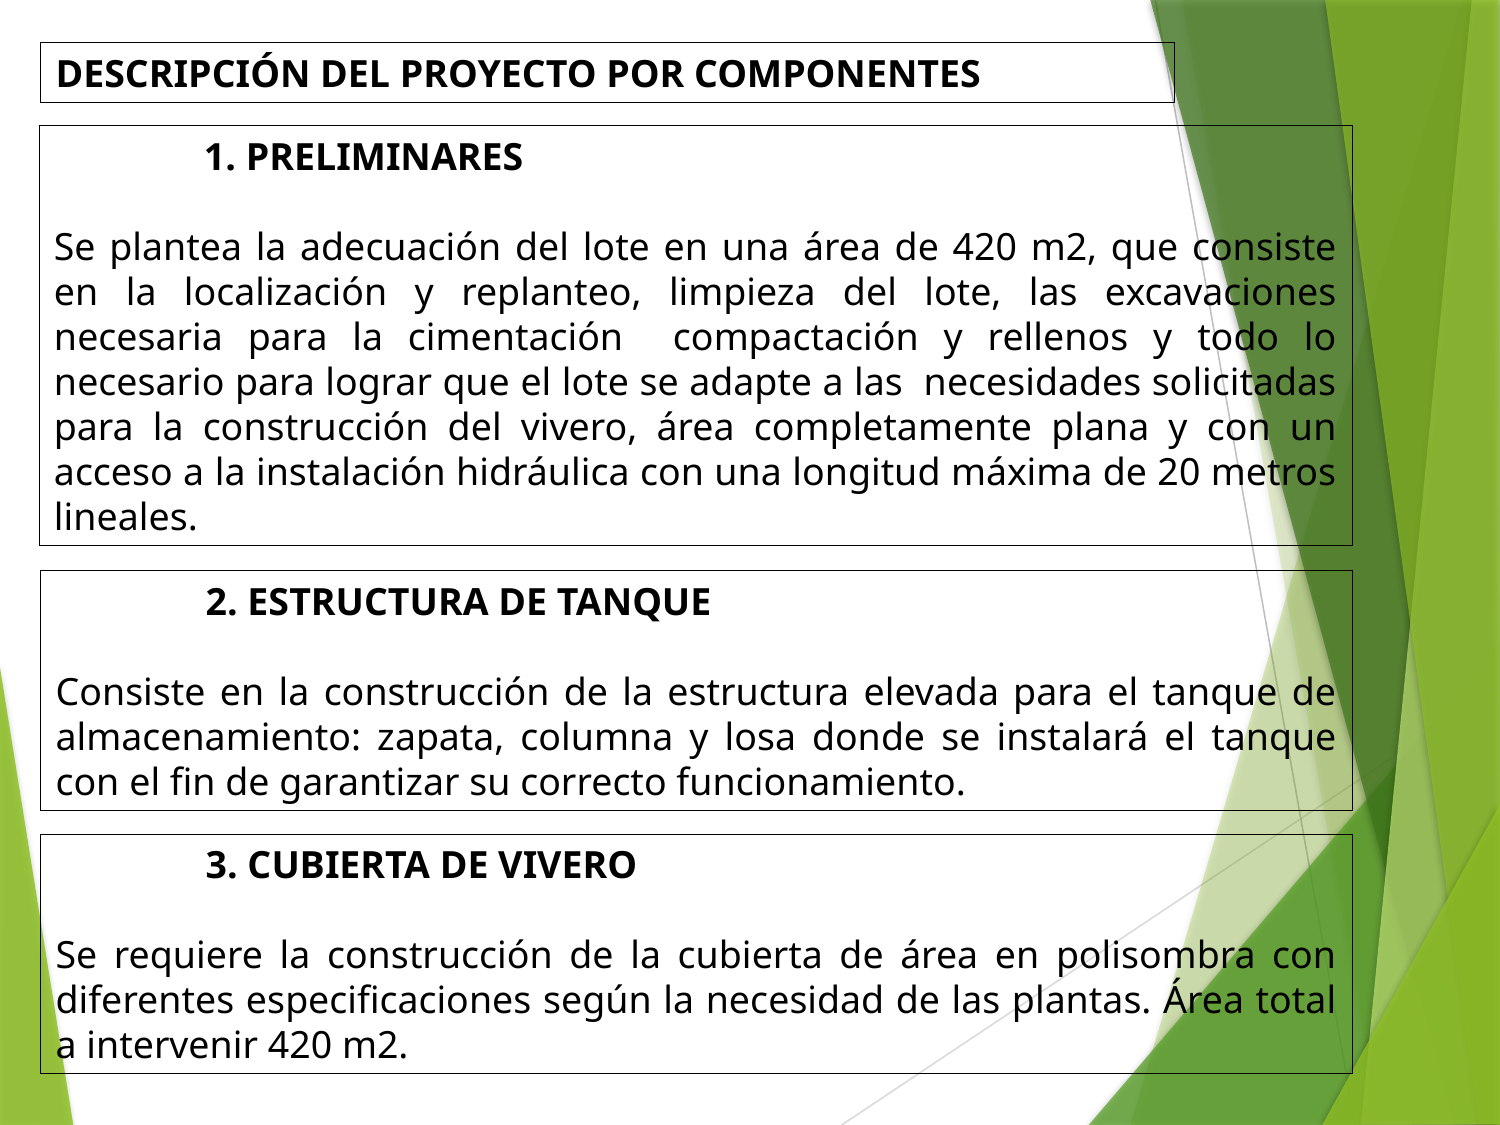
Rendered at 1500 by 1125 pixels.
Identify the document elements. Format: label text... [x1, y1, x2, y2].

text_box 1. PRELIMINARES Se plantea la adecuación del lote en una área de 420 m2, que consiste en la localización y replanteo, limpieza del lote, las excavaciones necesaria para la cimentación compactación y rellenos y todo lo necesario para lograr que el lote se adapte a las necesidades solicitadas para la construcción del vivero, área completamente plana y con un acceso a la instalación hidráulica con una longitud máxima de 20 metros lineales. [39, 125, 1353, 546]
text_box 2. ESTRUCTURA DE TANQUE Consiste en la construcción de la estructura elevada para el tanque de almacenamiento: zapata, columna y losa donde se instalará el tanque con el fin de garantizar su correcto funcionamiento. [40, 570, 1353, 811]
text_box 3. CUBIERTA DE VIVERO Se requiere la construcción de la cubierta de área en polisombra con diferentes especificaciones según la necesidad de las plantas. Área total a intervenir 420 m2. [40, 834, 1353, 1074]
text_box DESCRIPCIÓN DEL PROYECTO POR COMPONENTES [40, 42, 1175, 103]
